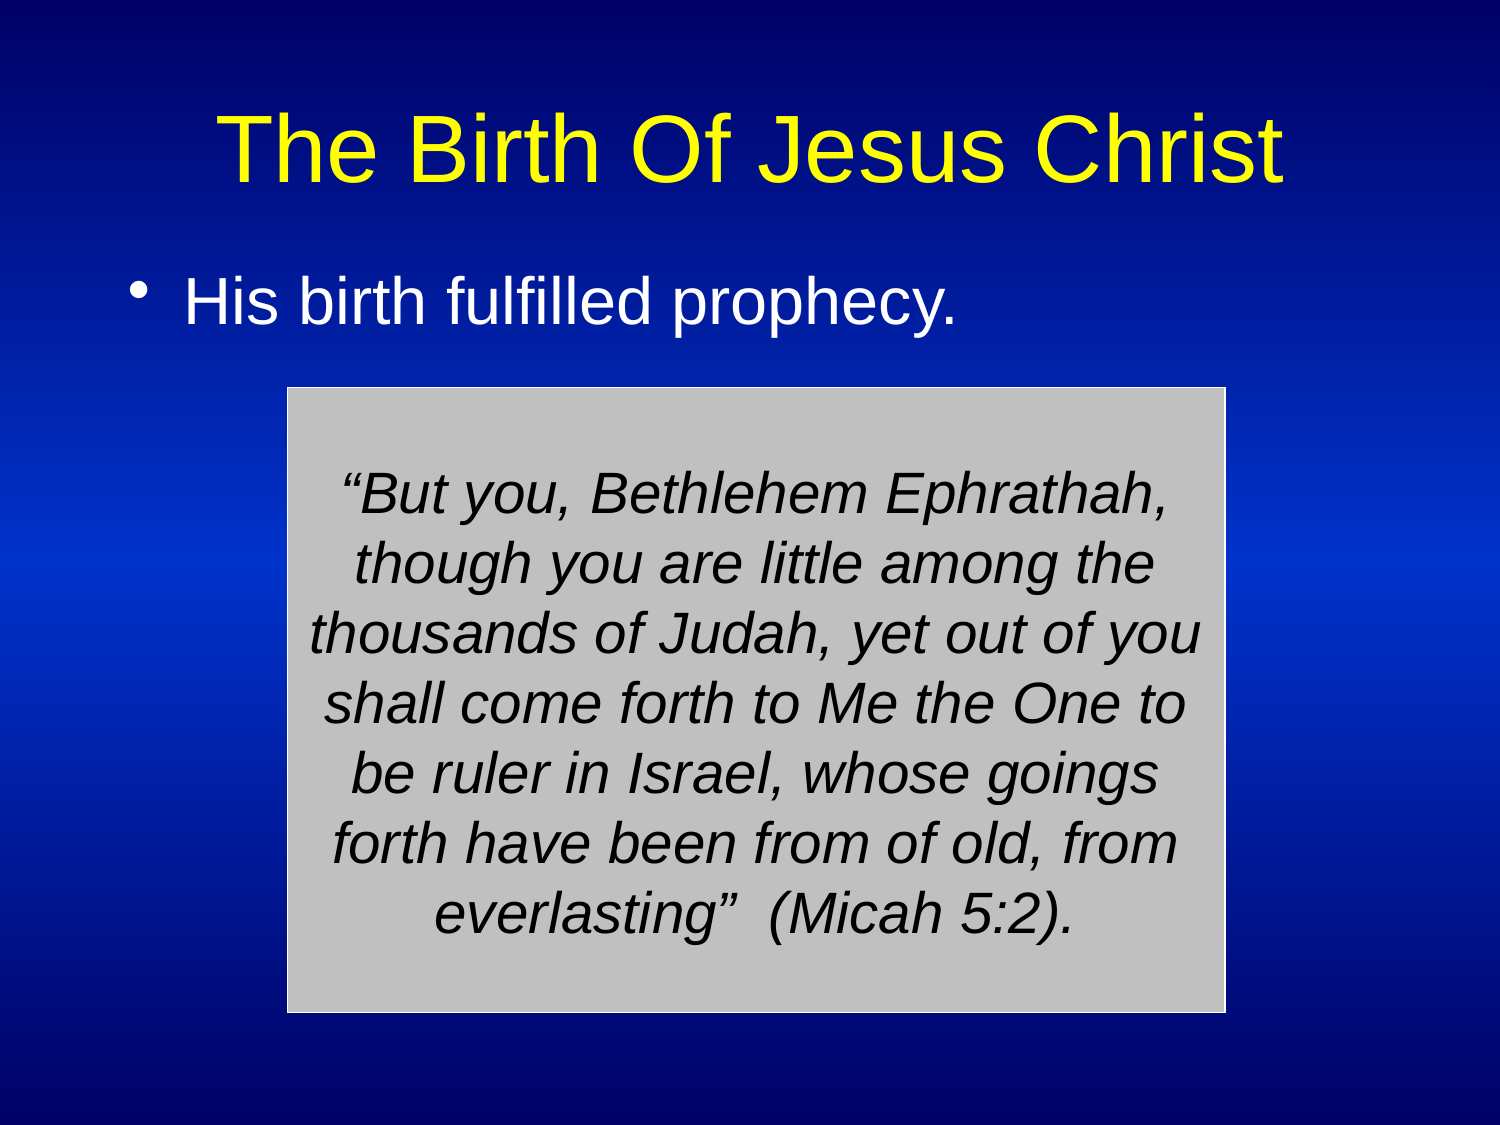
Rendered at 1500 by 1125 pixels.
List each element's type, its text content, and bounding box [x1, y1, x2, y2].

text_box “But you, Bethlehem Ephrathah, though you are little among the thousands of Judah, yet out of you shall come forth to Me the One to be ruler in Israel, whose goings forth have been from of old, from everlasting” (Micah 5:2). [287, 387, 1225, 1013]
title The Birth Of Jesus Christ [37, 50, 1463, 238]
list His birth fulfilled prophecy. [112, 249, 1438, 438]
